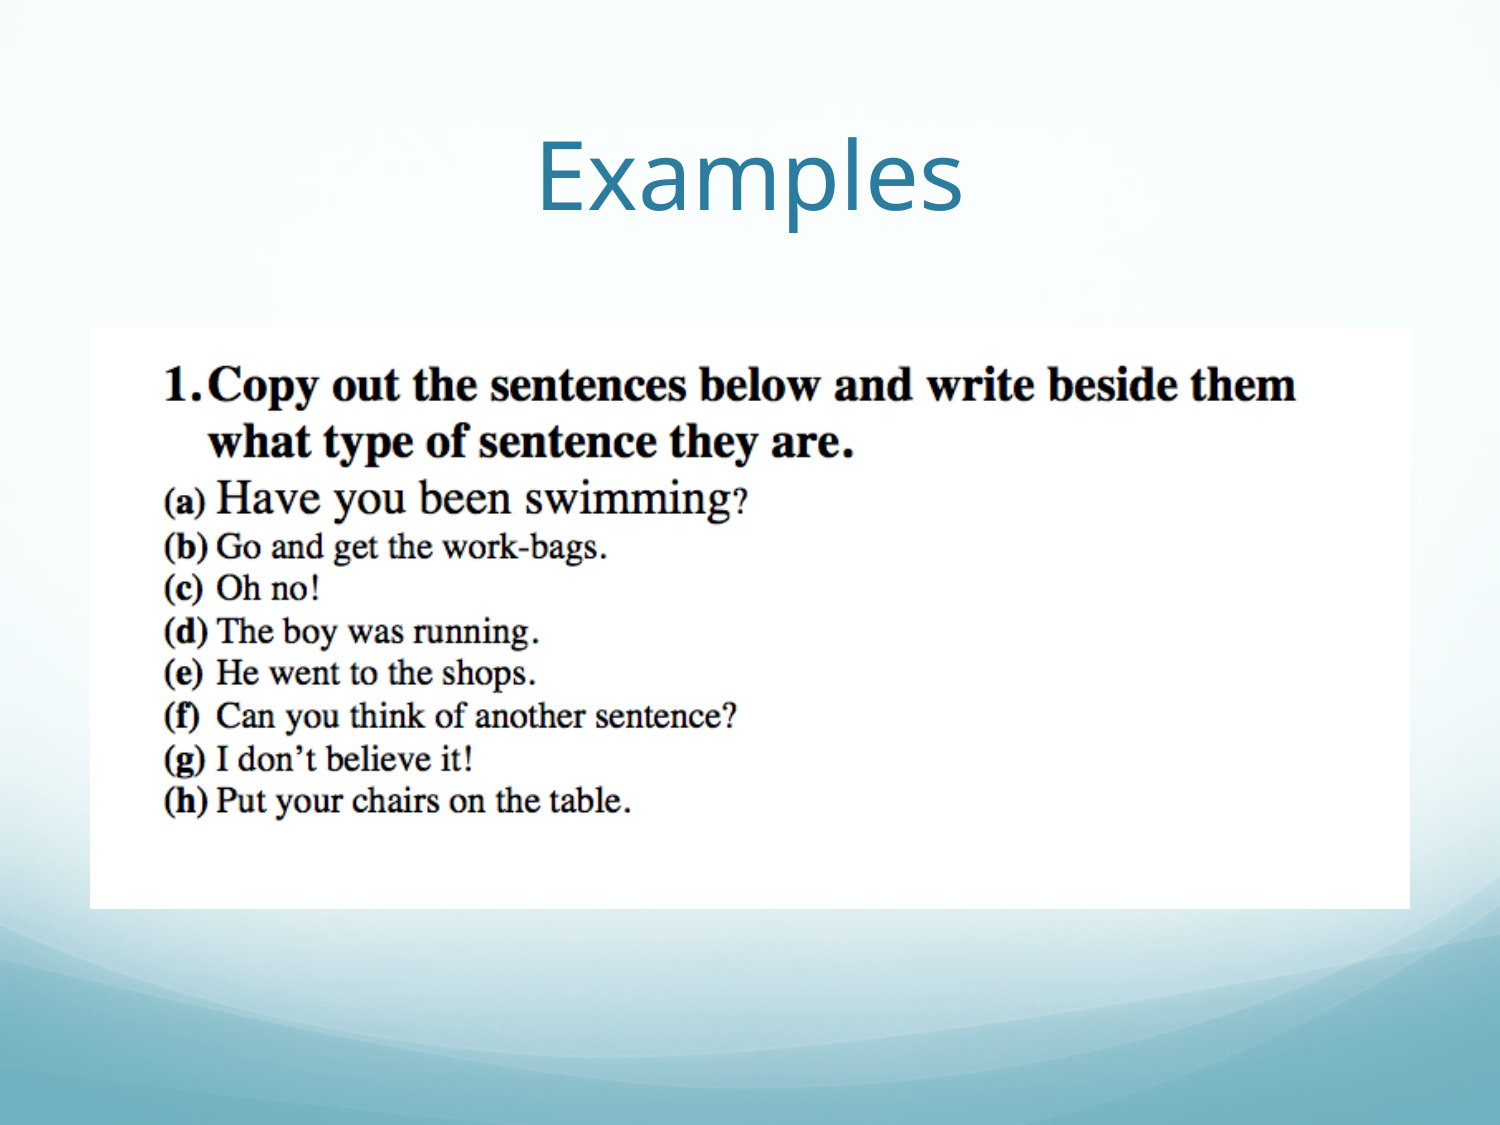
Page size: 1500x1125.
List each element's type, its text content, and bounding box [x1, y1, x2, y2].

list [89, 261, 1410, 976]
title Examples [90, 17, 1410, 237]
